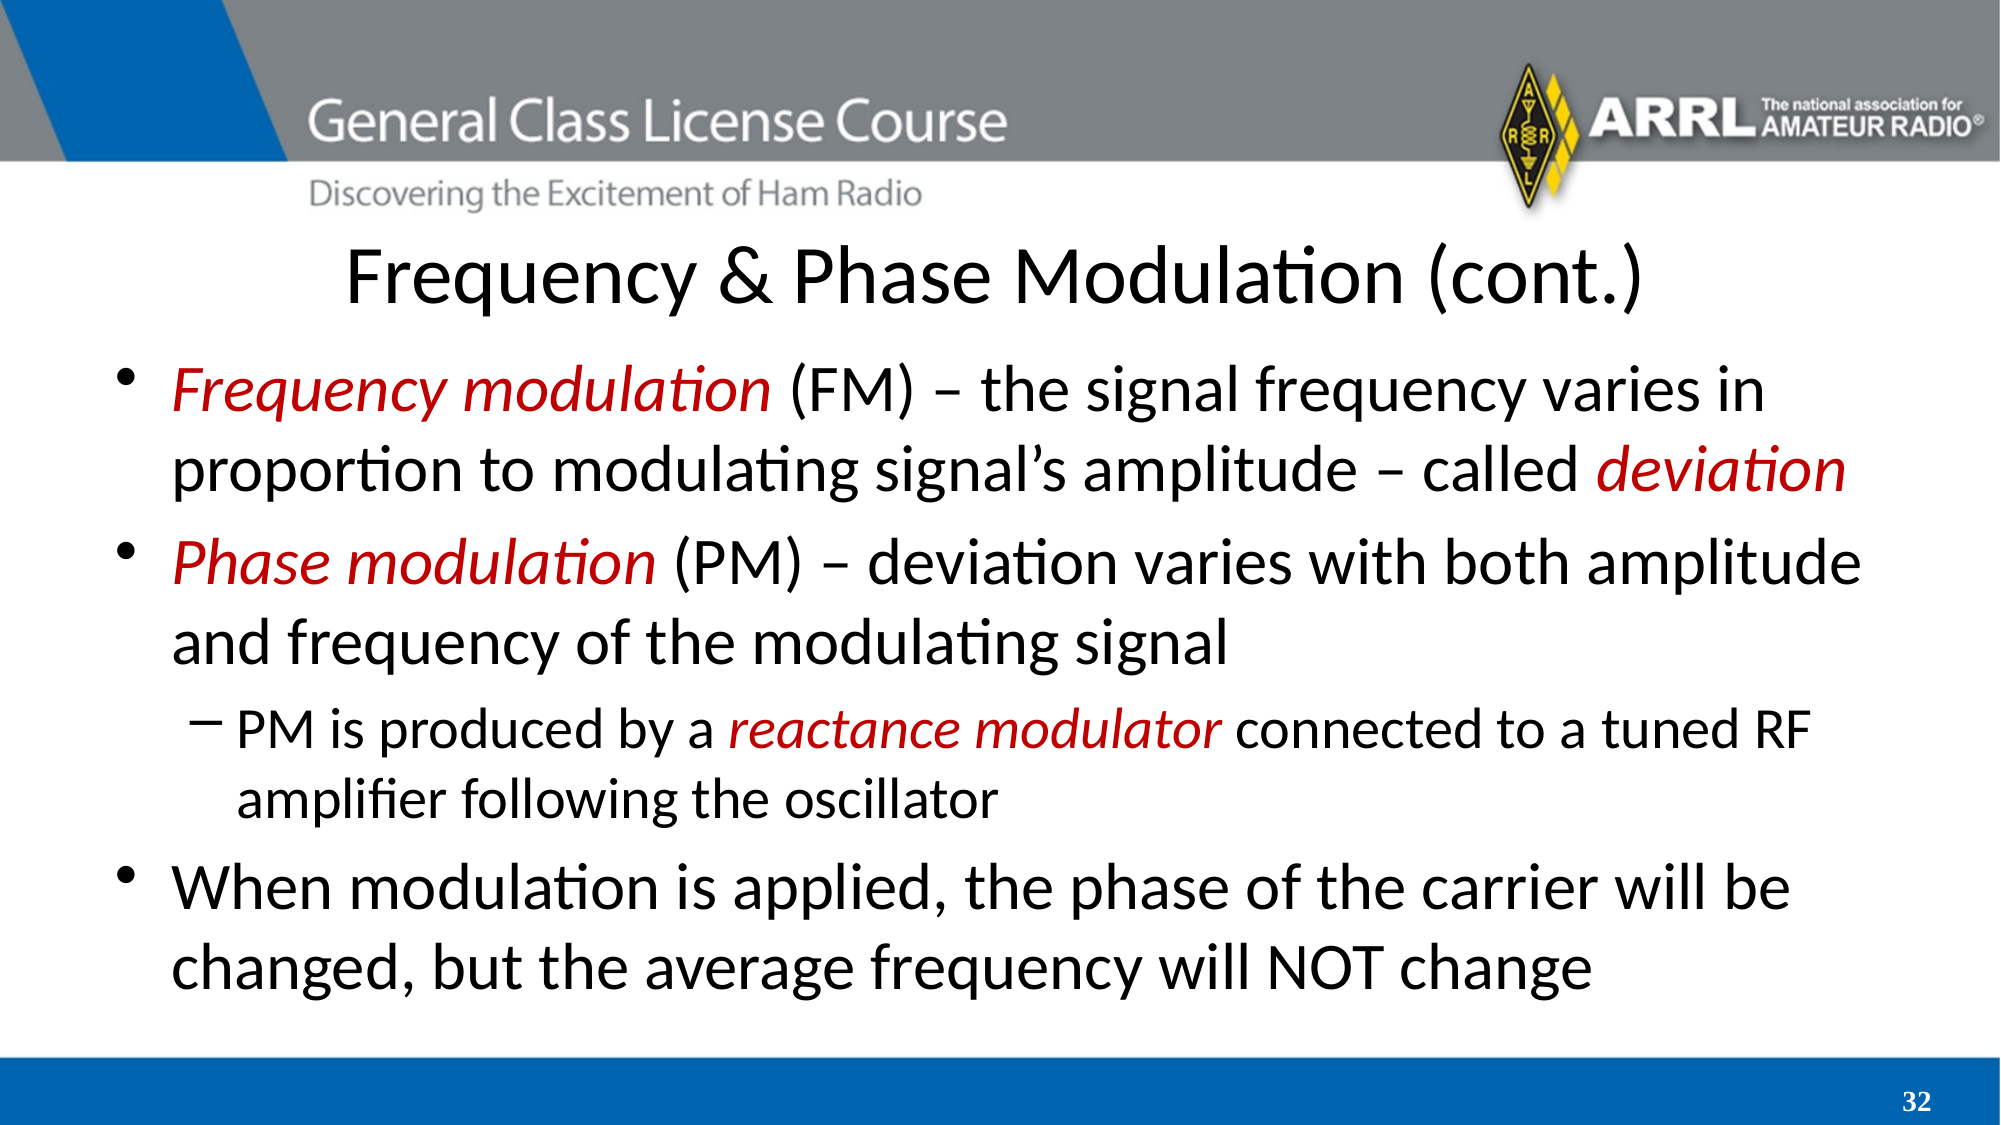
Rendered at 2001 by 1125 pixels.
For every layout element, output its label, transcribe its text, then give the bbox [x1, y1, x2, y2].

list Frequency modulation (FM) – the signal frequency varies in proportion to modulating signal’s amplitude – called deviation Phase modulation (PM) – deviation varies with both amplitude and frequency of the modulating signal PM is produced by a reactance modulator connected to a tuned RF amplifier following the oscillator When modulation is applied, the phase of the carrier will be changed, but the average frequency will NOT change [99, 337, 1900, 1075]
picture [0, 0, 2001, 1125]
title Frequency & Phase Modulation (cont.) [96, 212, 1897, 356]
